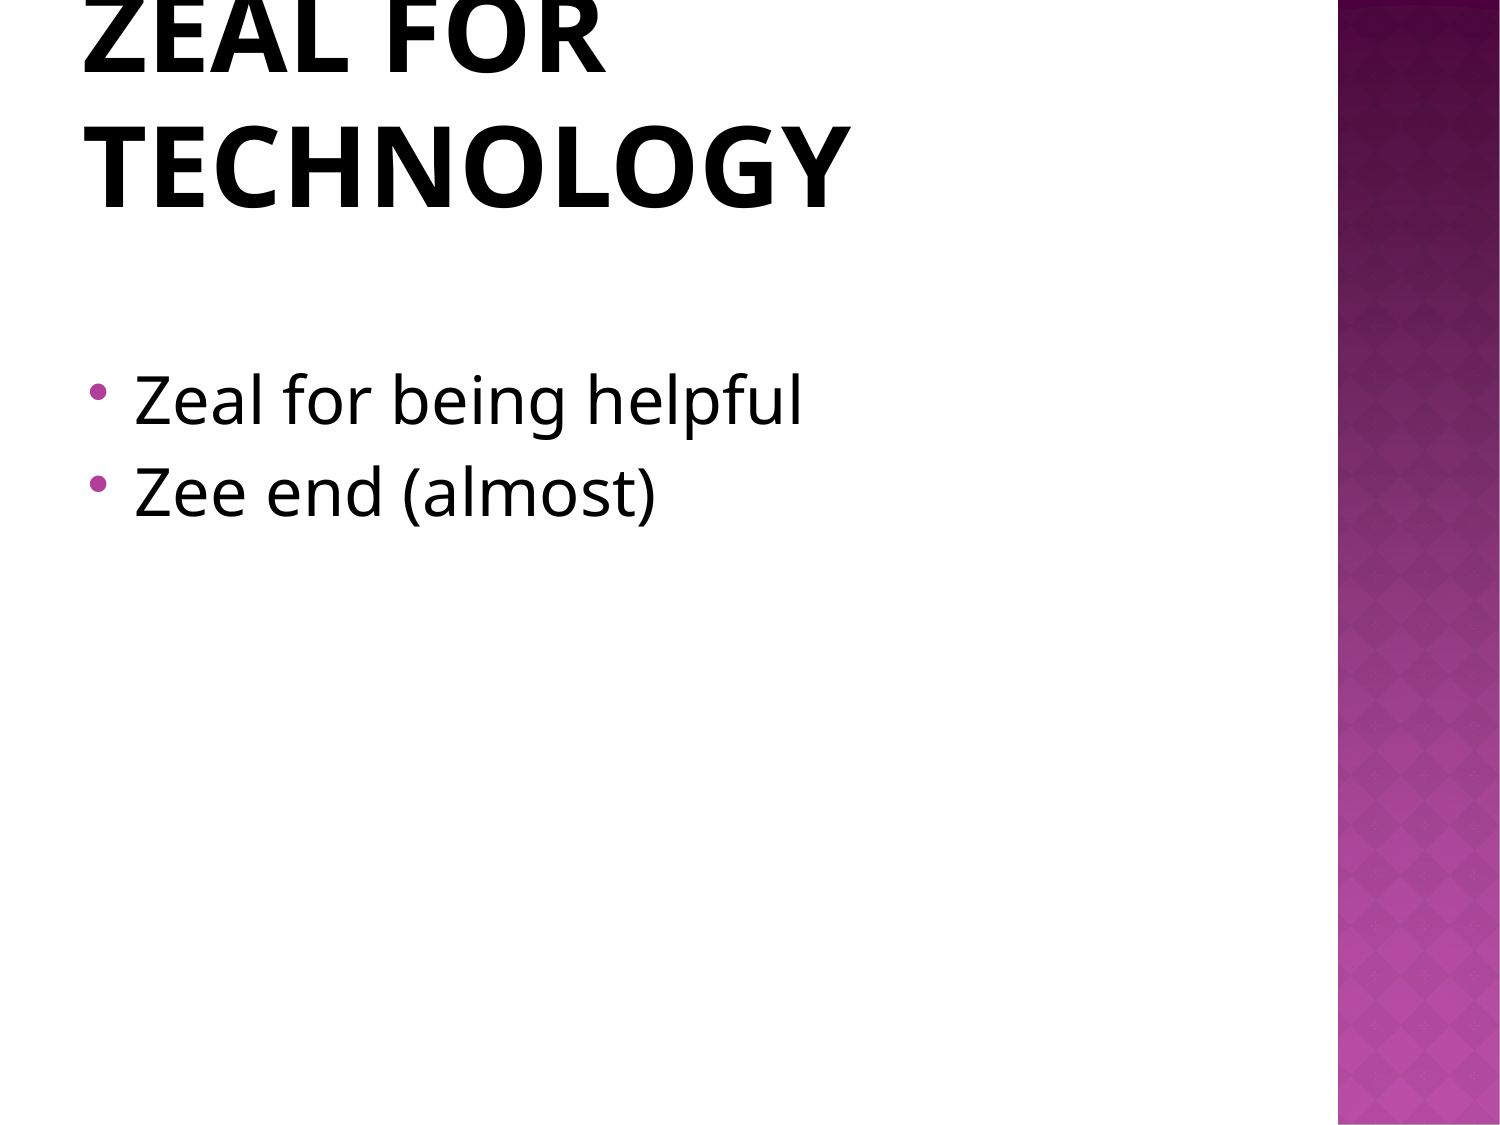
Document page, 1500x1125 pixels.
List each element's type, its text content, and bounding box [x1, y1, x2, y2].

list Zeal for being helpful Zee end (almost) [74, 349, 1263, 1068]
title Zeal for Technology [75, 37, 1043, 230]
picture [1337, 0, 1500, 1125]
